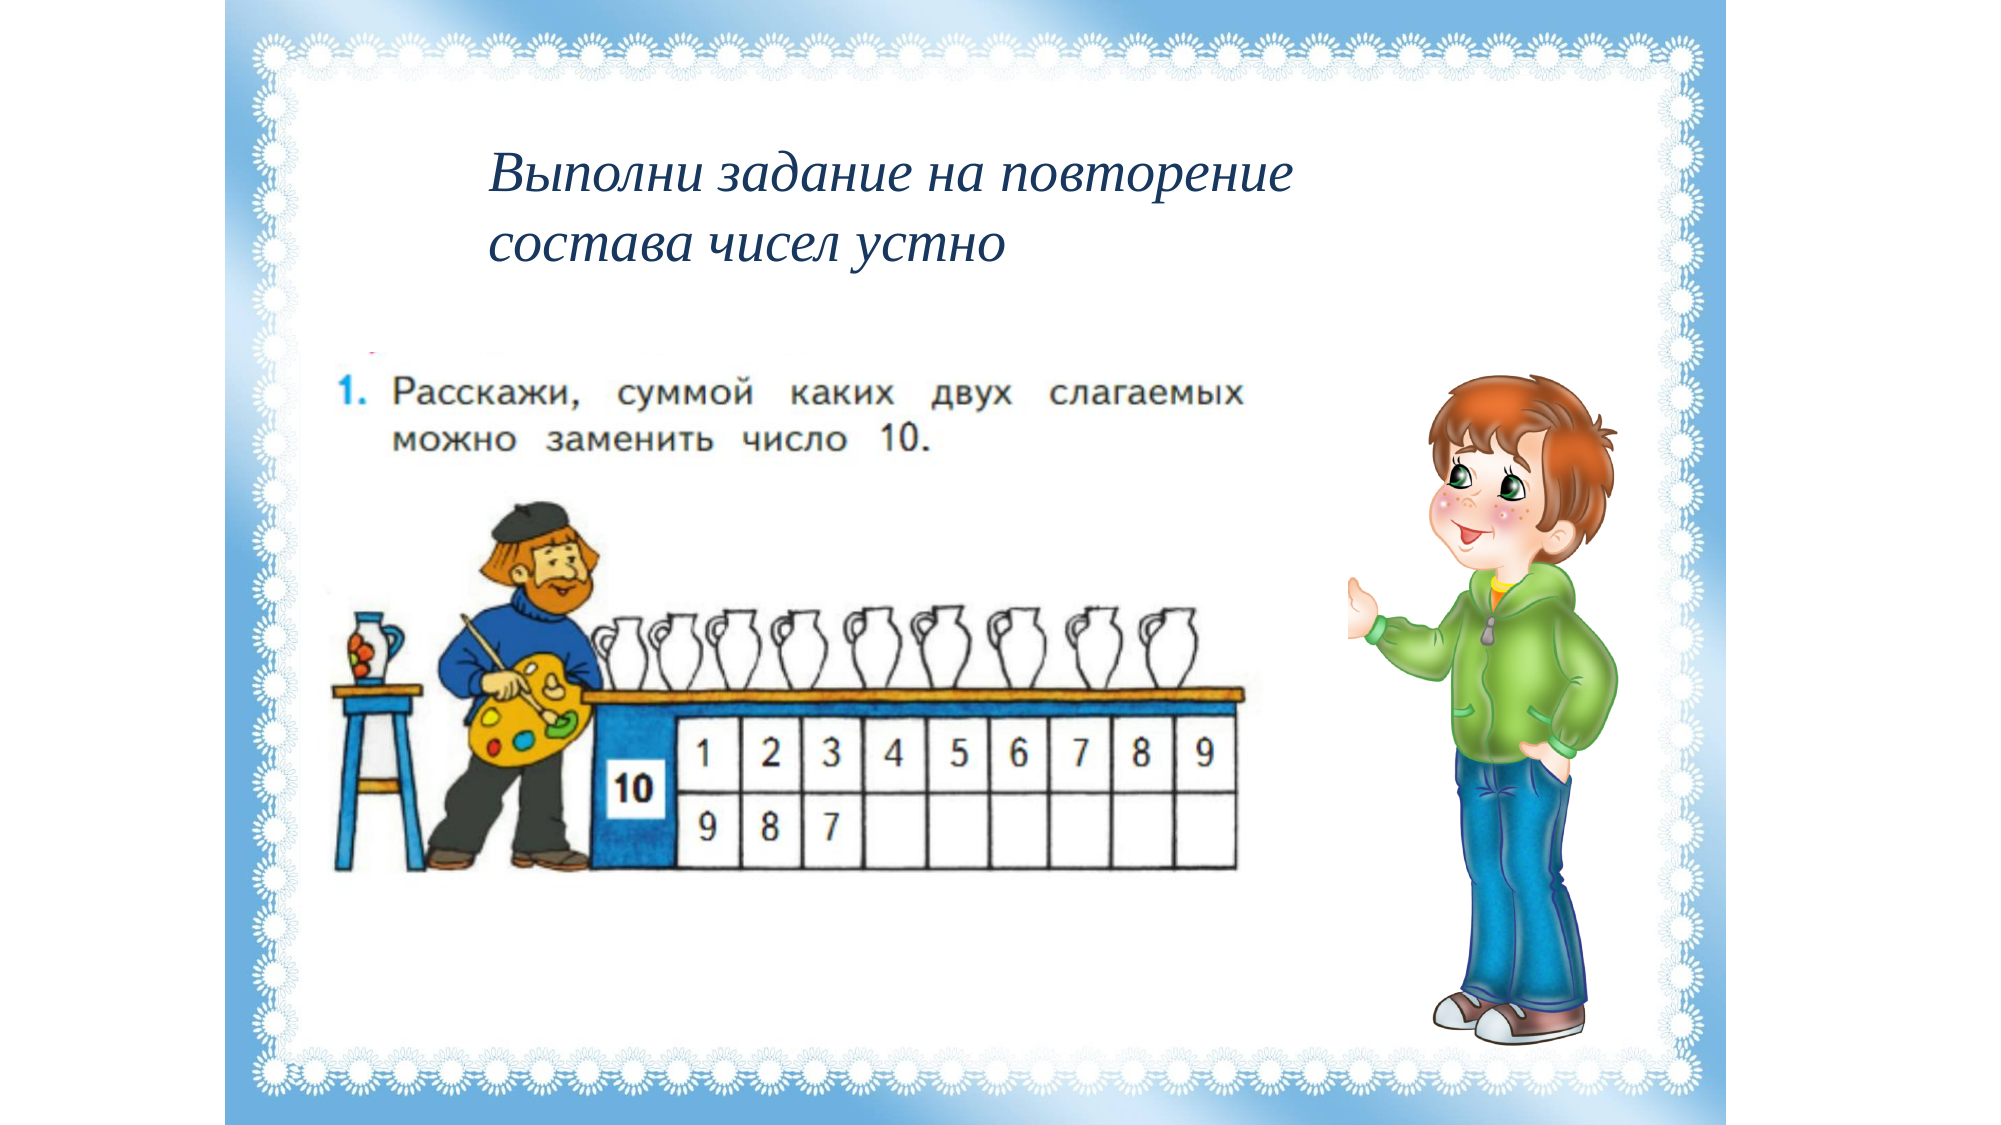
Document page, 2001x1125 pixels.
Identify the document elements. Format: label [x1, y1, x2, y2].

picture [225, 0, 1726, 1125]
